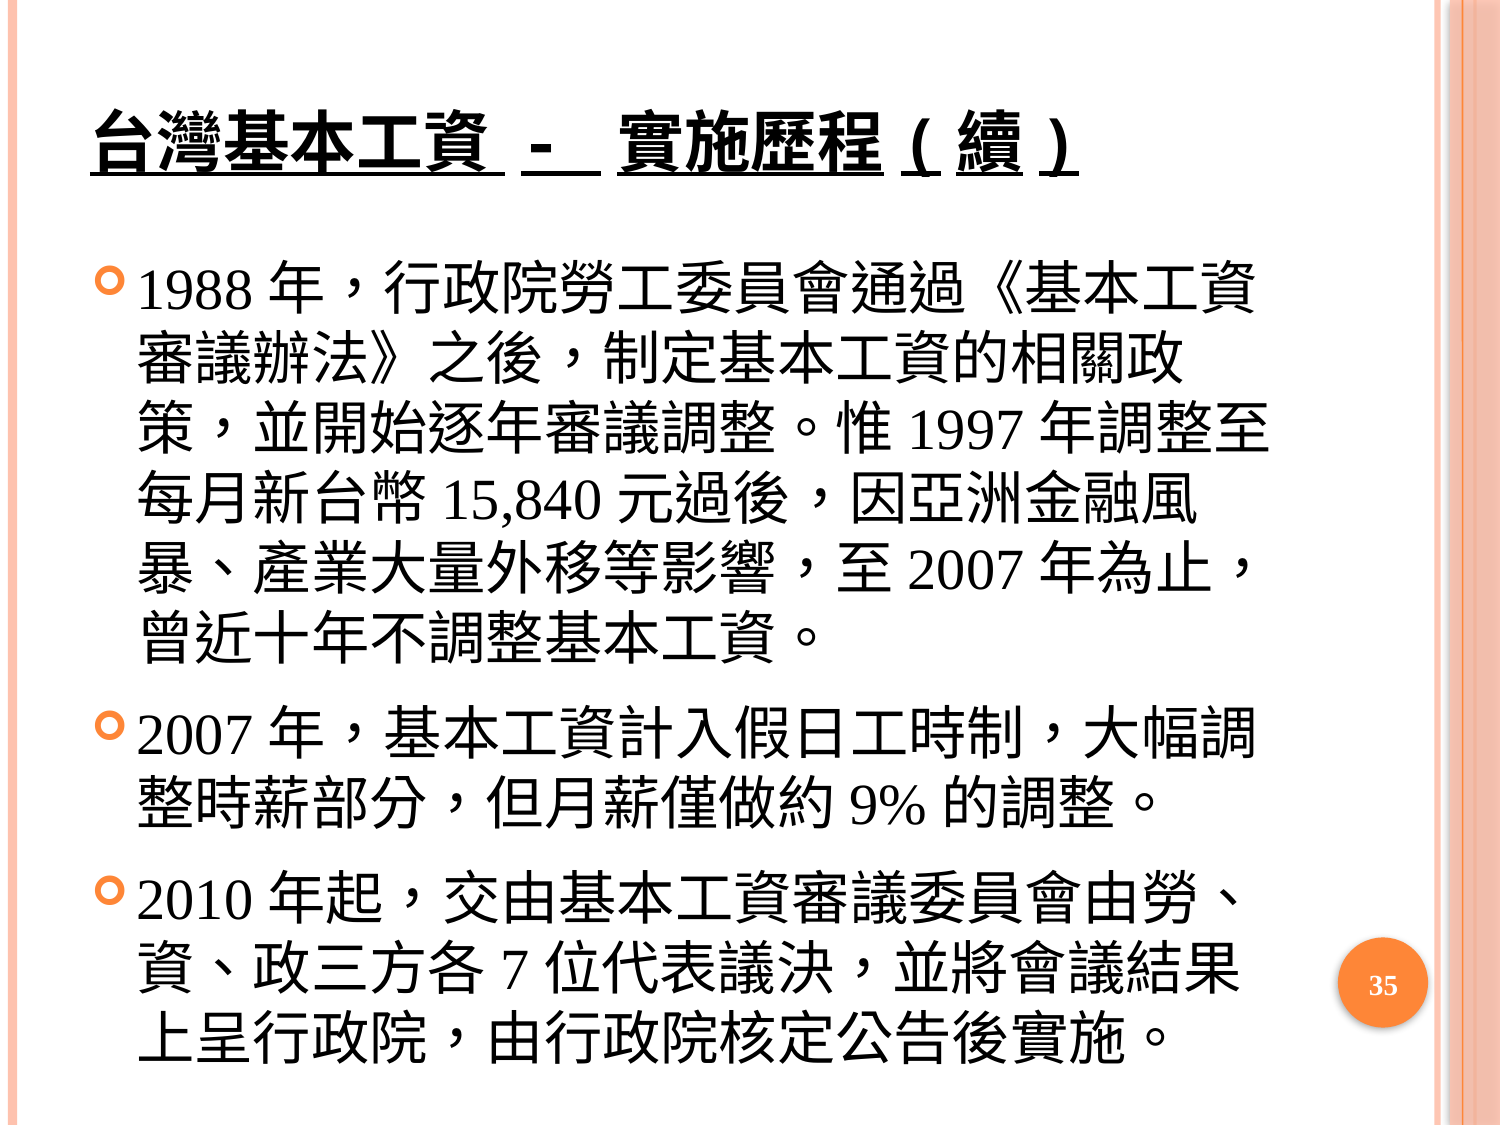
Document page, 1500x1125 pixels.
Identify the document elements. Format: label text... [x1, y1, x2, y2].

slide_number 35 [1333, 940, 1434, 1026]
list 1988年，行政院勞工委員會通過《基本工資審議辦法》之後，制定基本工資的相關政策，並開始逐年審議調整。惟1997年調整至每月新台幣15,840元過後，因亞洲金融風暴、產業大量外移等影響，至2007年為止，曾近十年不調整基本工資。 2007年，基本工資計入假日工時制，大幅調整時薪部分，但月薪僅做約9%的調整。 2010年起，交由基本工資審議委員會由勞、資、政三方各7位代表議決，並將會議結果上呈行政院，由行政院核定公告後實施。 [76, 243, 1302, 1044]
title 台灣基本工資 - 實施歷程(續) [75, 45, 1300, 235]
